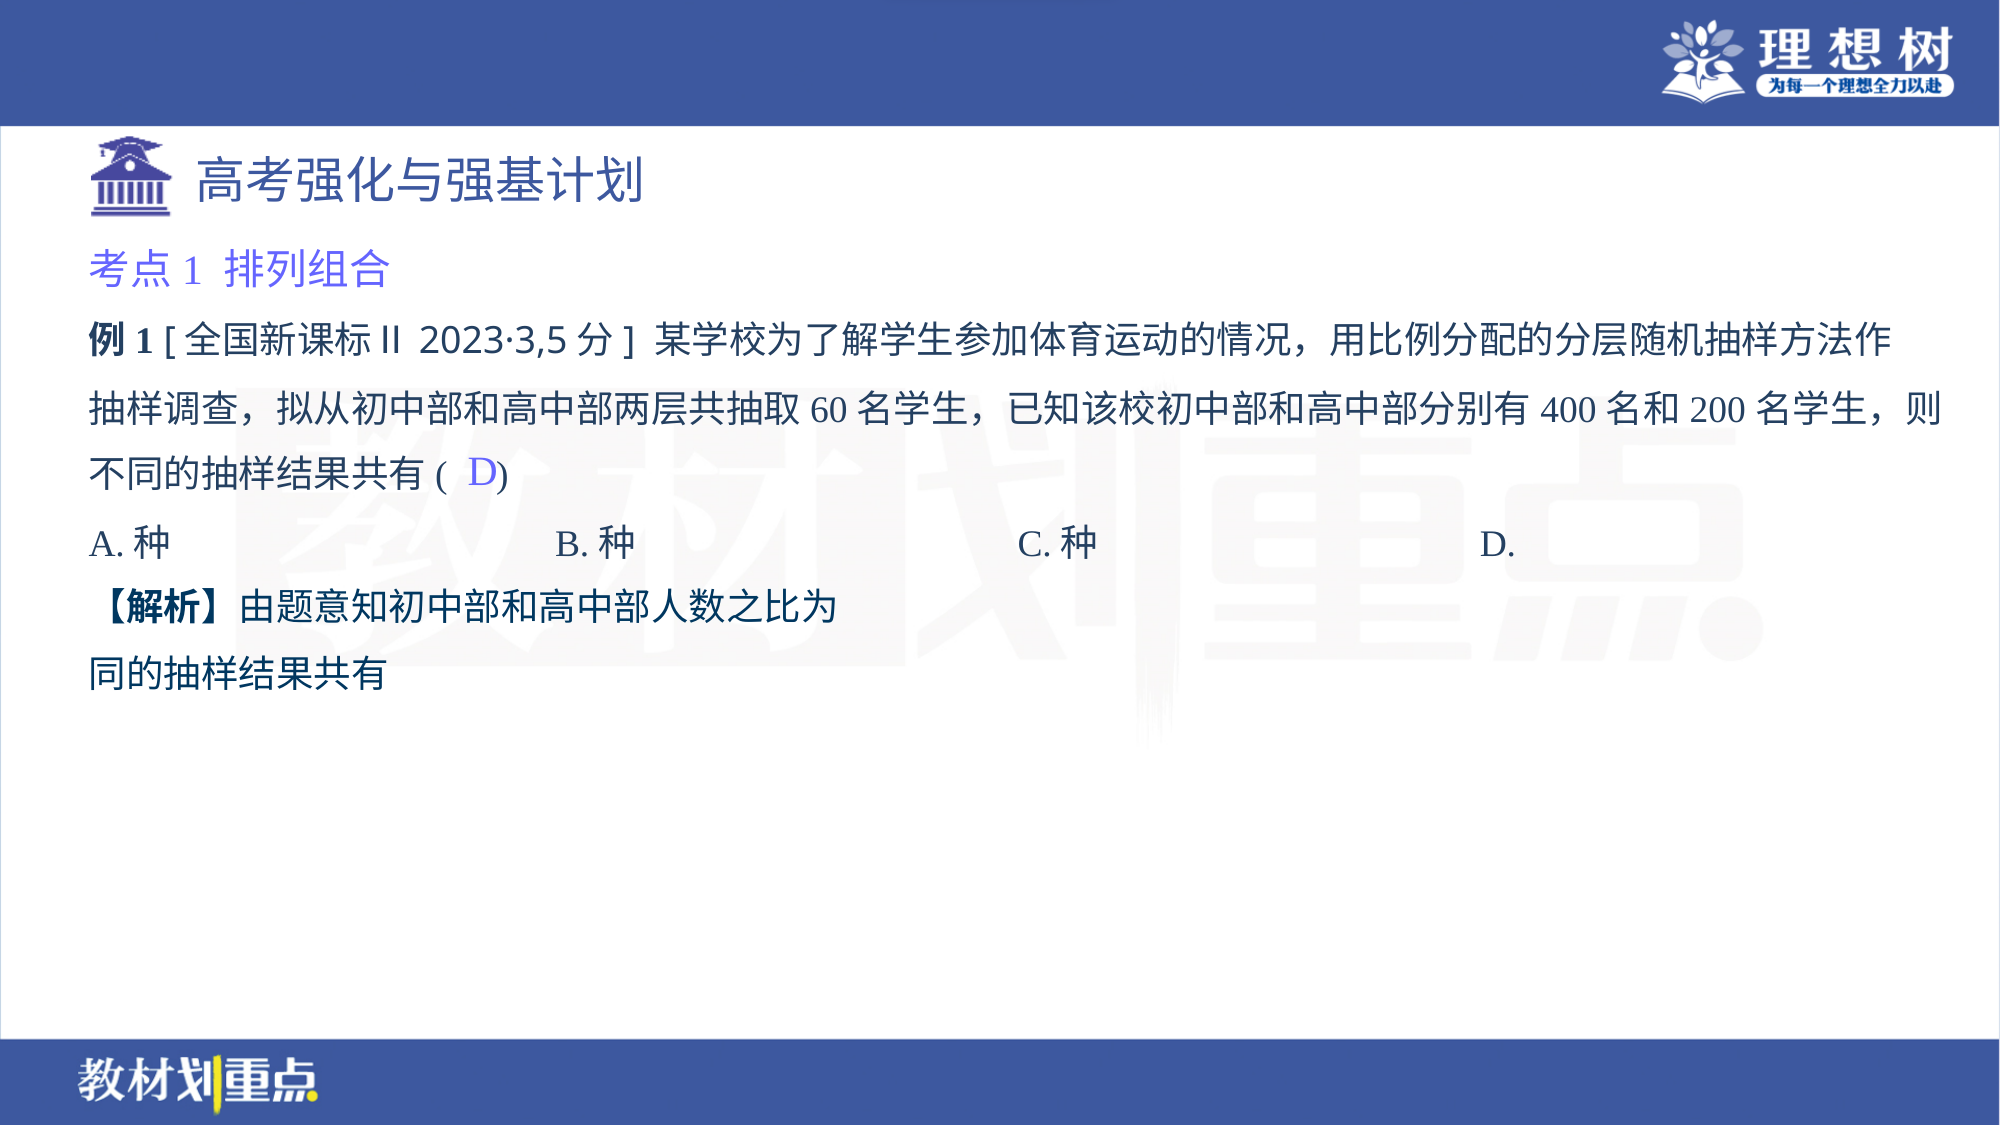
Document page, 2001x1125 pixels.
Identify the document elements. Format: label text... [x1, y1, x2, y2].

text_box 高考强化与强基计划 [194, 135, 726, 222]
text_box D [452, 441, 513, 492]
picture [0, 0, 2000, 1125]
text_box 例1 [全国新课标Ⅱ2023·3,5分] 某学校为了解学生参加体育运动的情况，用比例分配的分层随机抽样方法作 抽样调查，拟从初中部和高中部两层共抽取60名学生，已知该校初中部和高中部分别有400名和200名学生，则 不同的抽样结果共有( ) [88, 292, 1911, 488]
text_box 考点1 排列组合 [88, 222, 1911, 292]
